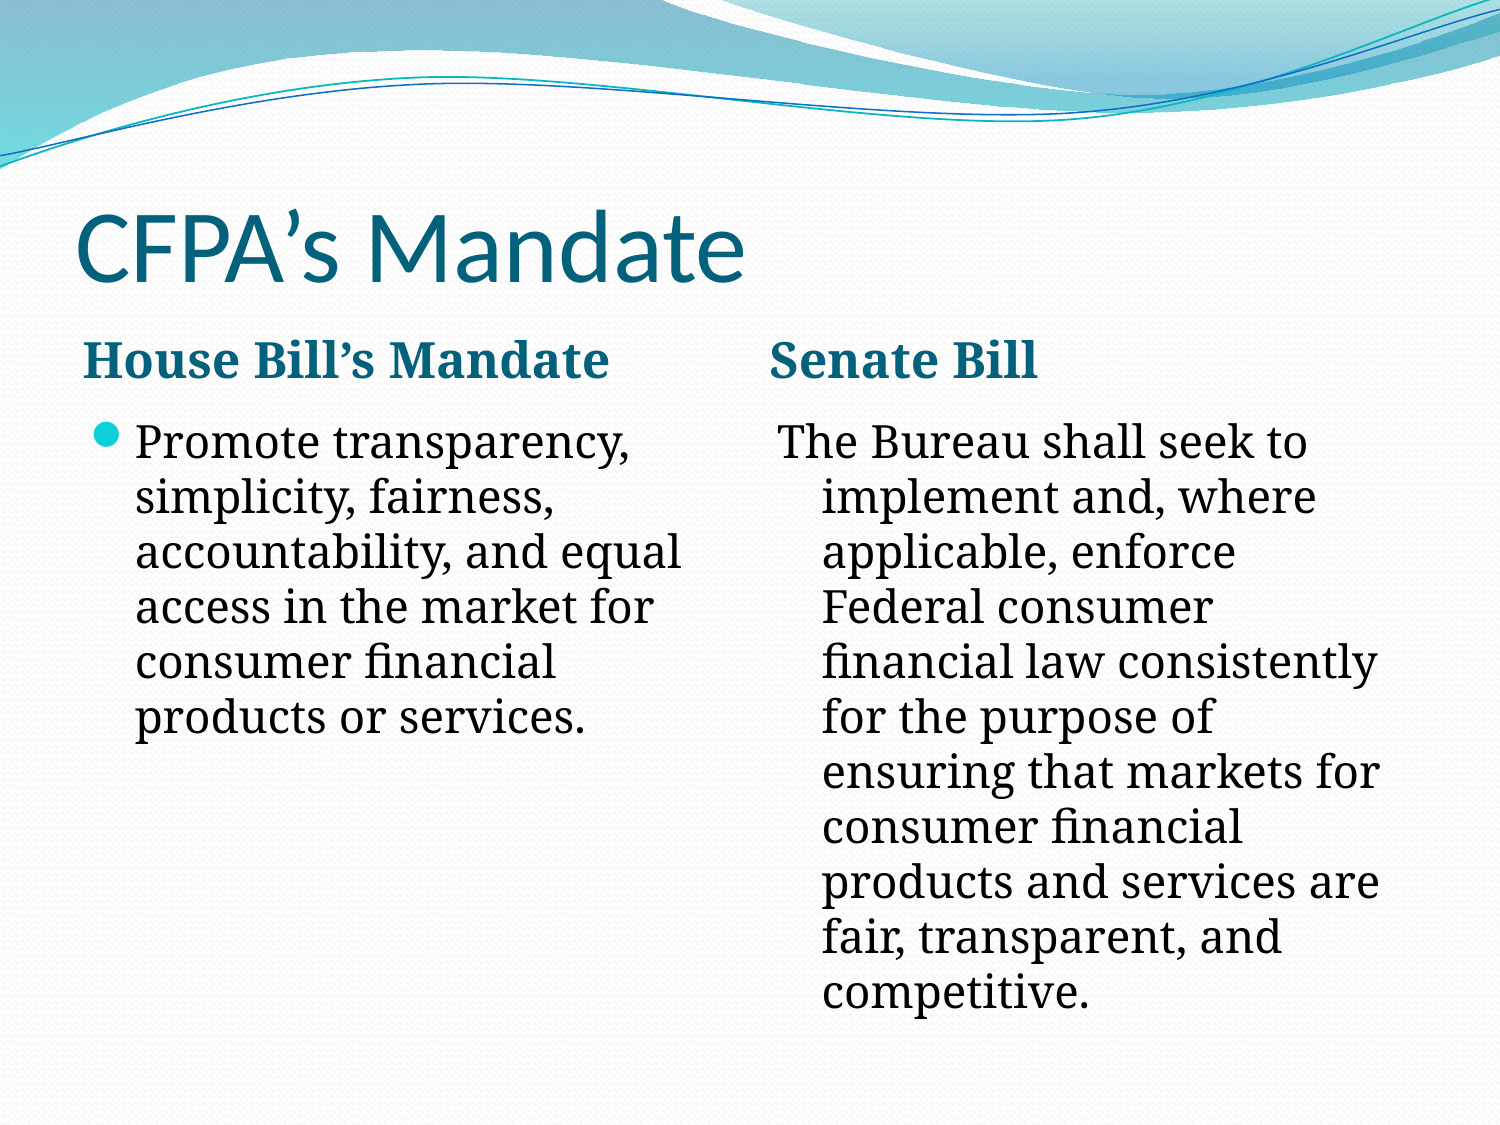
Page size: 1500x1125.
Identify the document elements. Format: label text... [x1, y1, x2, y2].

list House Bill’s Mandate [74, 304, 738, 412]
title CFPA’s Mandate [74, 115, 1426, 304]
list Senate Bill [761, 304, 1426, 412]
list Promote transparency, simplicity, fairness, accountability, and equal access in the market for consumer financial products or services. [74, 412, 738, 1044]
list The Bureau shall seek to implement and, where applicable, enforce Federal consumer financial law consistently for the purpose of ensuring that markets for consumer financial products and services are fair, transparent, and competitive. [761, 412, 1426, 1044]
